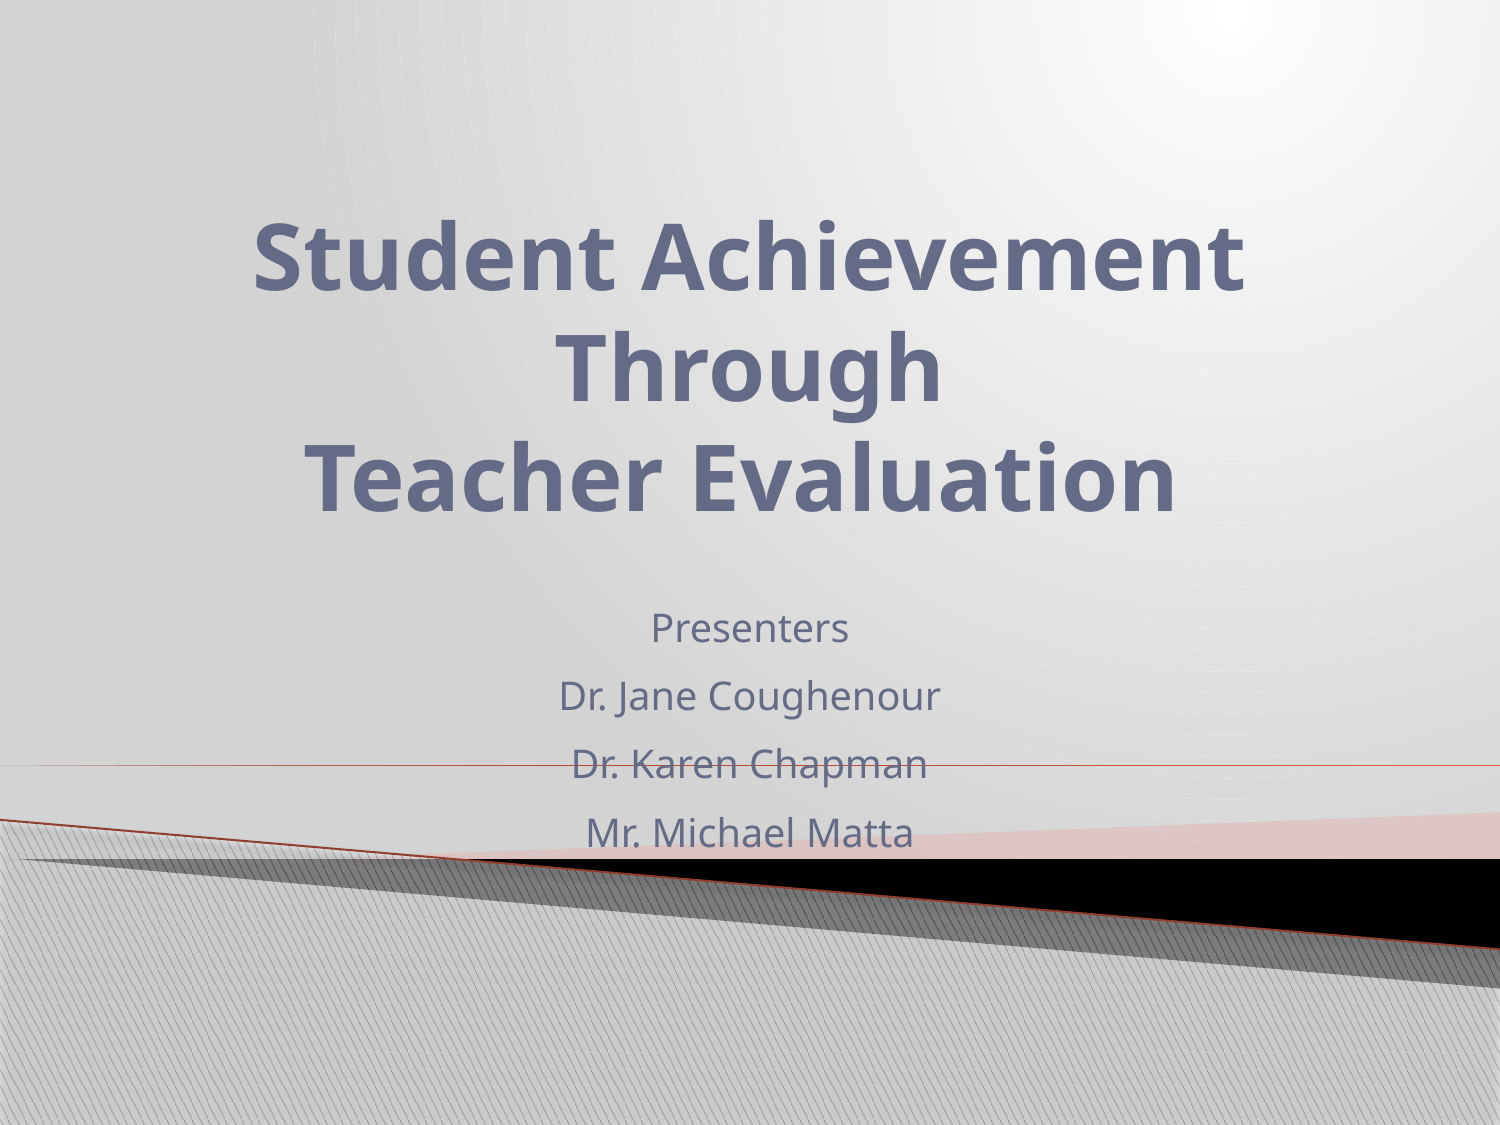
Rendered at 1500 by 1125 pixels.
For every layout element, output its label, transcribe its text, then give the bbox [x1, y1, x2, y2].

title Student Achievement Through Teacher Evaluation [112, 187, 1388, 538]
subtitle Presenters Dr. Jane Coughenour Dr. Karen Chapman Mr. Michael Matta [112, 612, 1388, 863]
picture [5, 859, 1500, 989]
